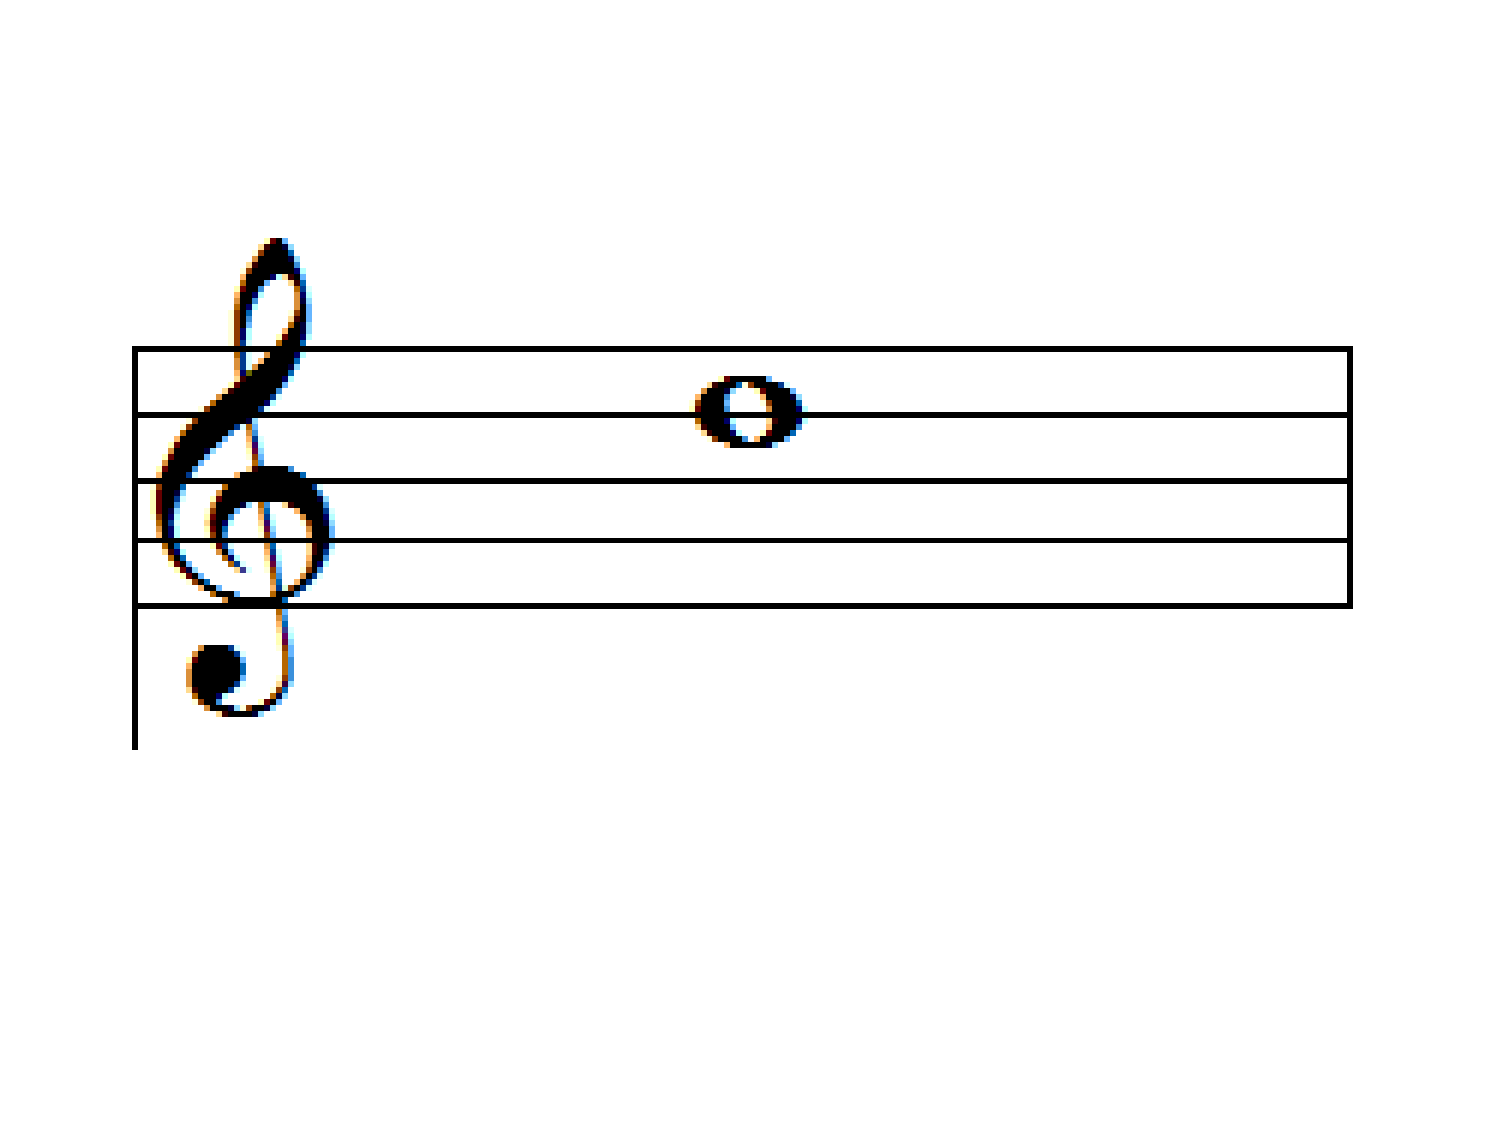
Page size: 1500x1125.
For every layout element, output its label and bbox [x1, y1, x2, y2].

picture [99, 212, 1396, 751]
